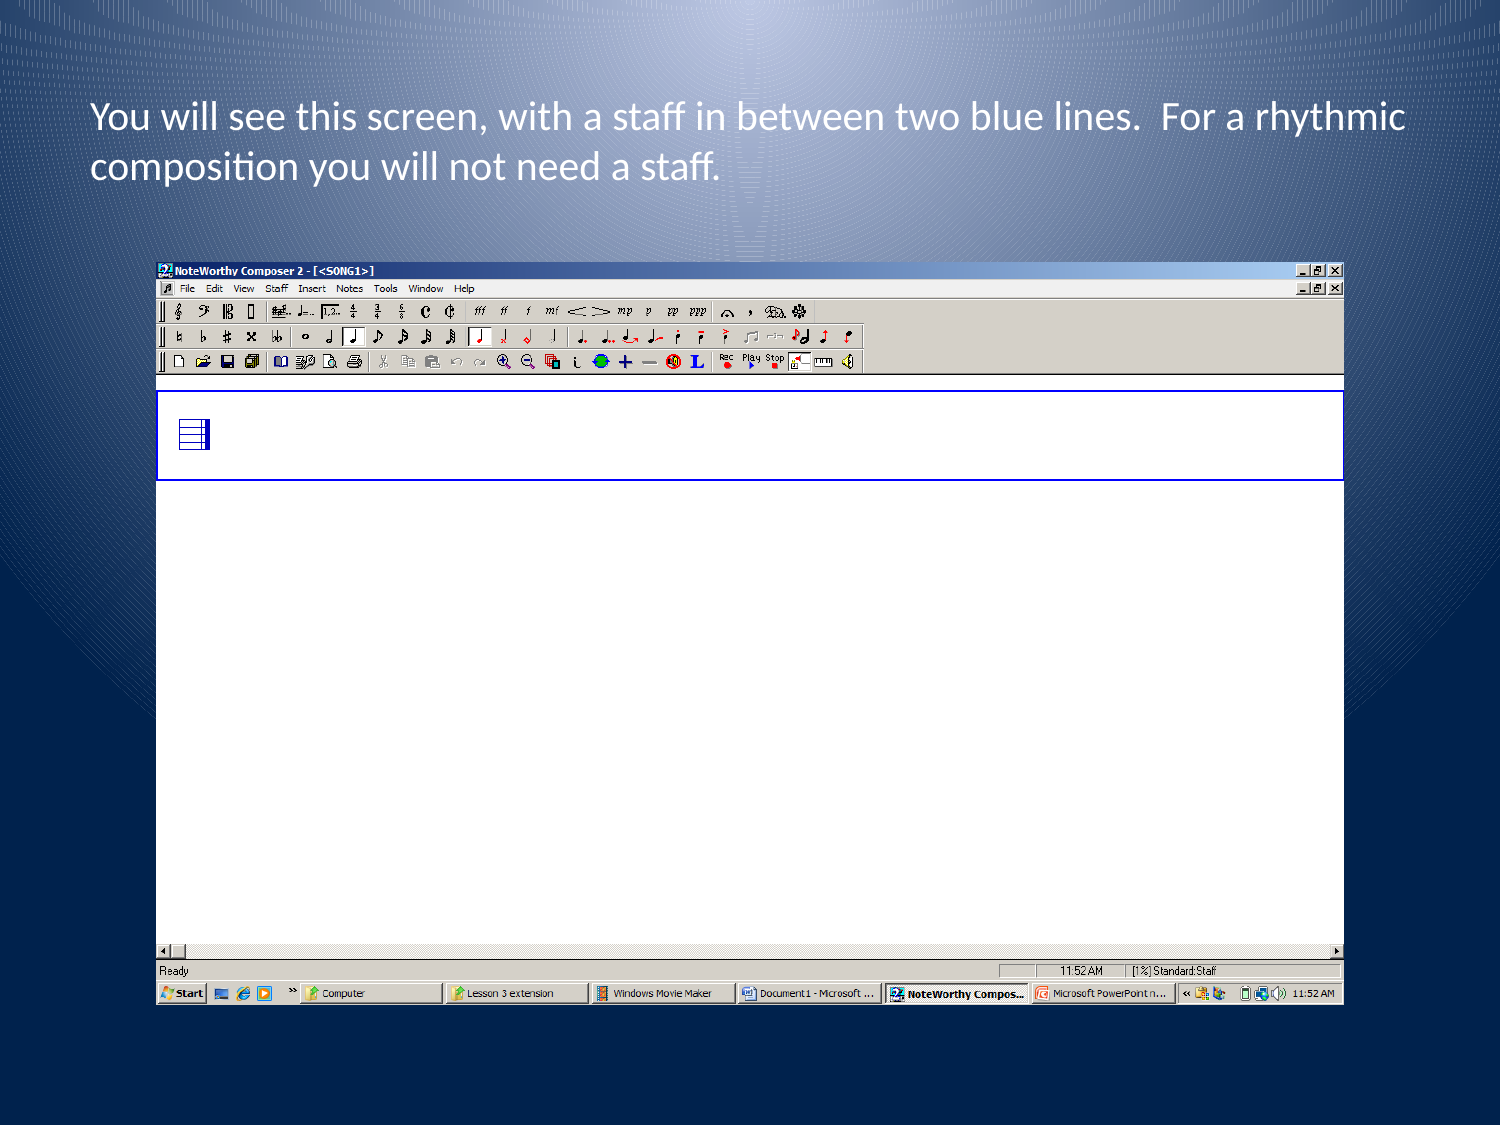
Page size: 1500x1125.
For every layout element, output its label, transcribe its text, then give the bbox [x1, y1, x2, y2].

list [155, 262, 1345, 1006]
title You will see this screen, with a staff in between two blue lines. For a rhythmic composition you will not need a staff. [75, 45, 1425, 233]
